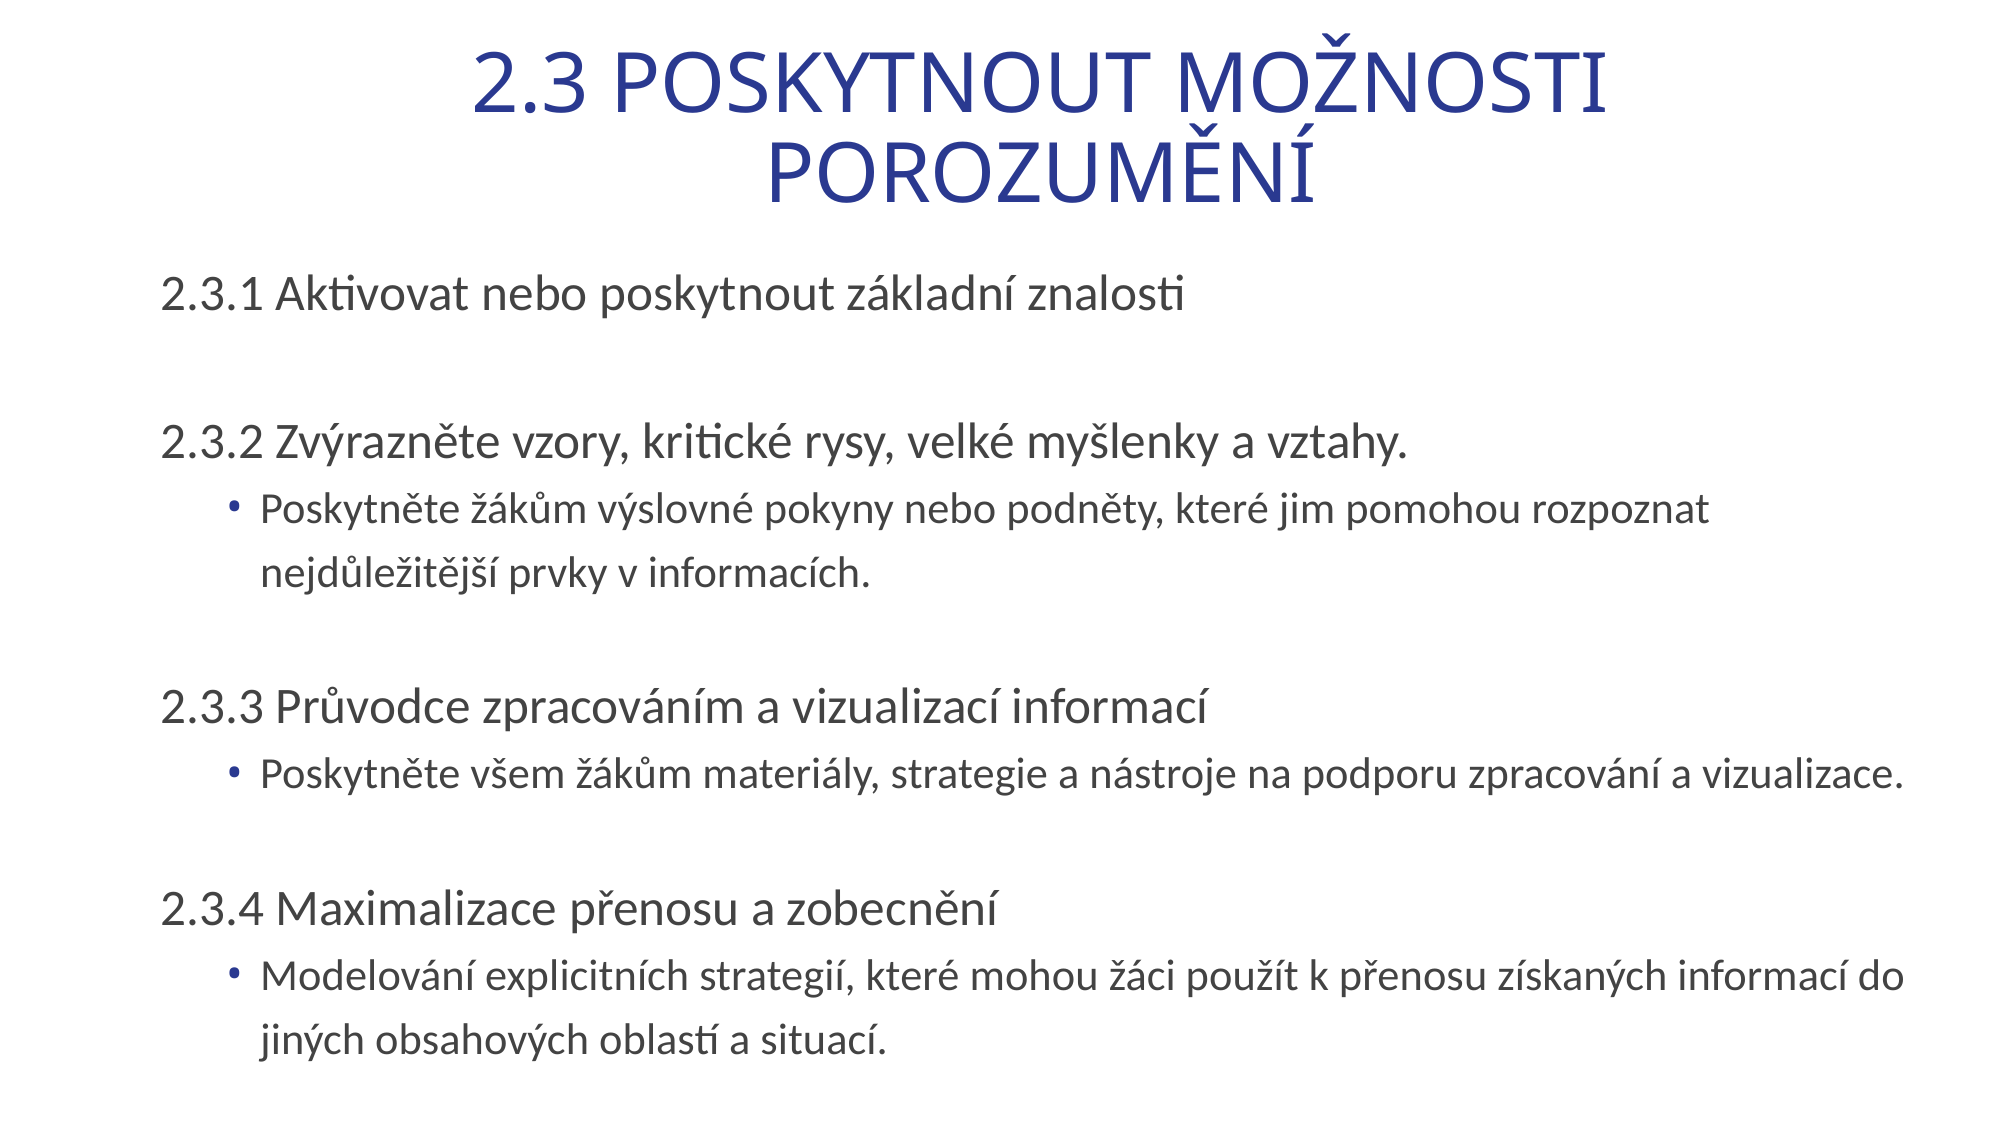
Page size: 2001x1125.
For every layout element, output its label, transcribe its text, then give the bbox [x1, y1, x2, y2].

list 2.3.1 Aktivovat nebo poskytnout základní znalosti 2.3.2 Zvýrazněte vzory, kritické rysy, velké myšlenky a vztahy. Poskytněte žákům výslovné pokyny nebo podněty, které jim pomohou rozpoznat nejdůležitější prvky v informacích. 2.3.3 Průvodce zpracováním a vizualizací informací Poskytněte všem žákům materiály, strategie a nástroje na podporu zpracování a vizualizace. 2.3.4 Maximalizace přenosu a zobecnění Modelování explicitních strategií, které mohou žáci použít k přenosu získaných informací do jiných obsahových oblastí a situací. [145, 239, 1936, 1096]
title 2.3 POSKYTNOUT MOŽNOSTI POROZUMĚNÍ [178, 22, 1904, 239]
